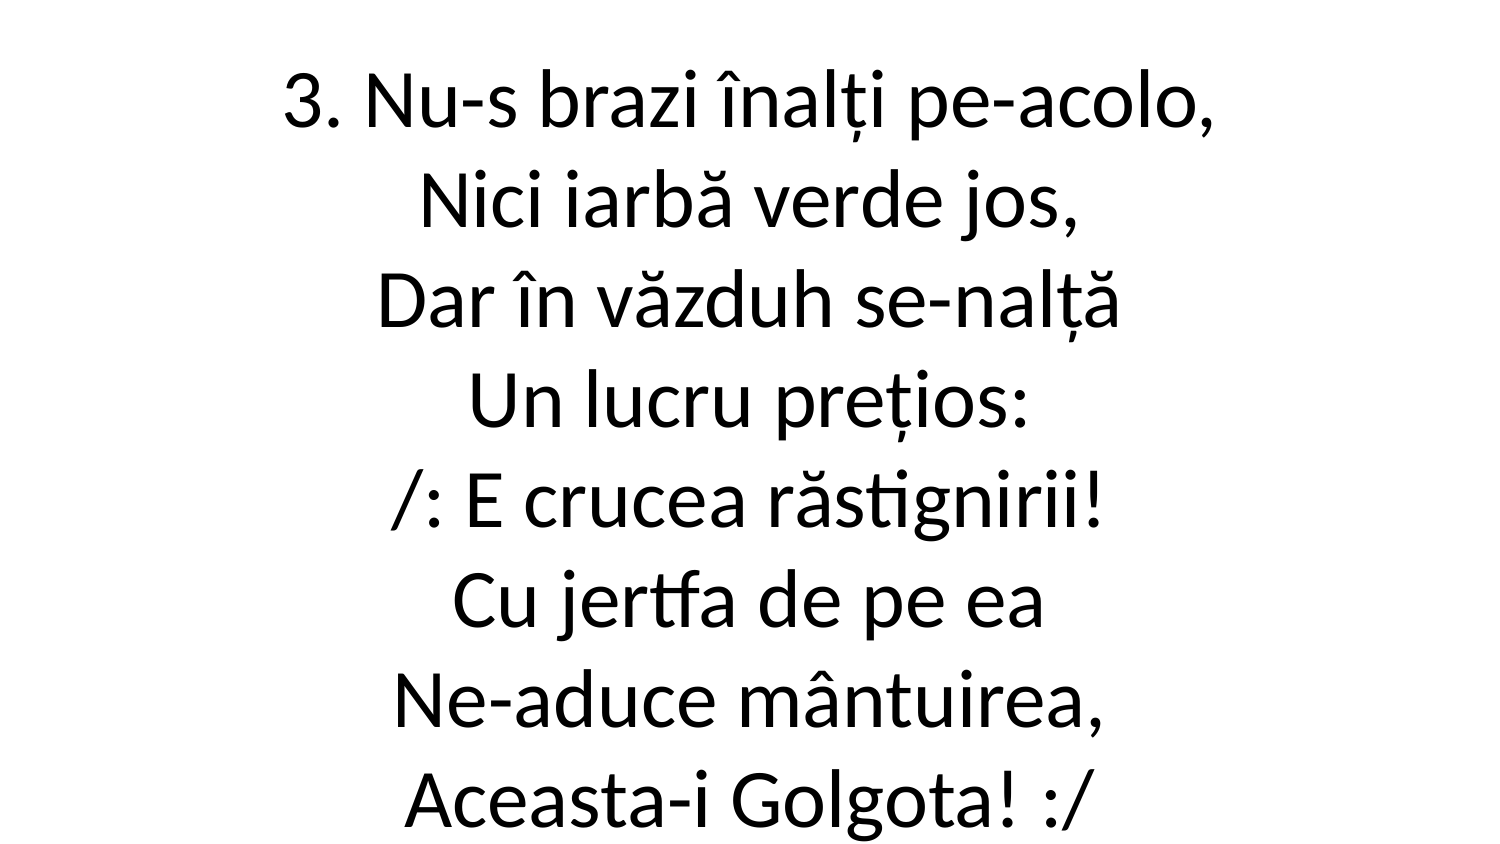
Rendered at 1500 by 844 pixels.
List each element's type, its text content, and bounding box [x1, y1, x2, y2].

text_box 3. Nu-s brazi înalți pe-acolo, Nici iarbă verde jos, Dar în văzduh se-nalță Un lucru prețios: /: E crucea răstignirii! Cu jertfa de pe ea Ne-aduce mântuirea, Aceasta-i Golgota! :/ [266, 0, 1234, 844]
